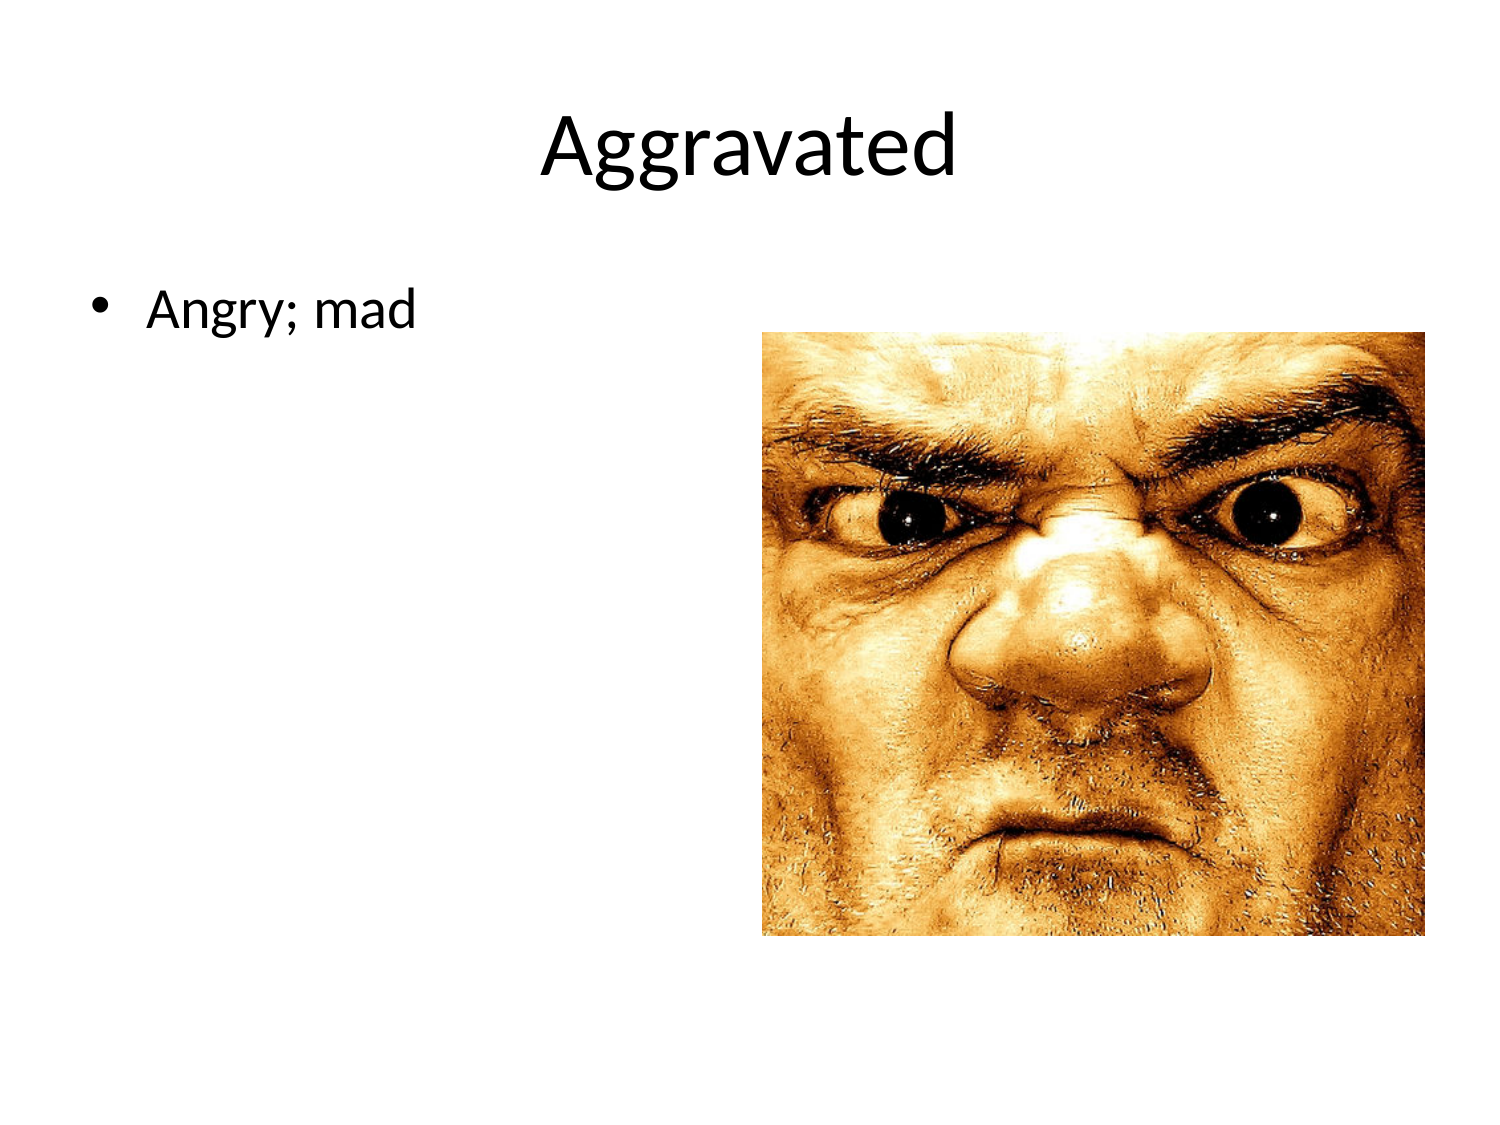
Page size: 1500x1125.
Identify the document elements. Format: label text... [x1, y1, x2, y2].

title Aggravated [75, 45, 1425, 233]
list Angry; mad [75, 262, 738, 1005]
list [762, 332, 1426, 936]
